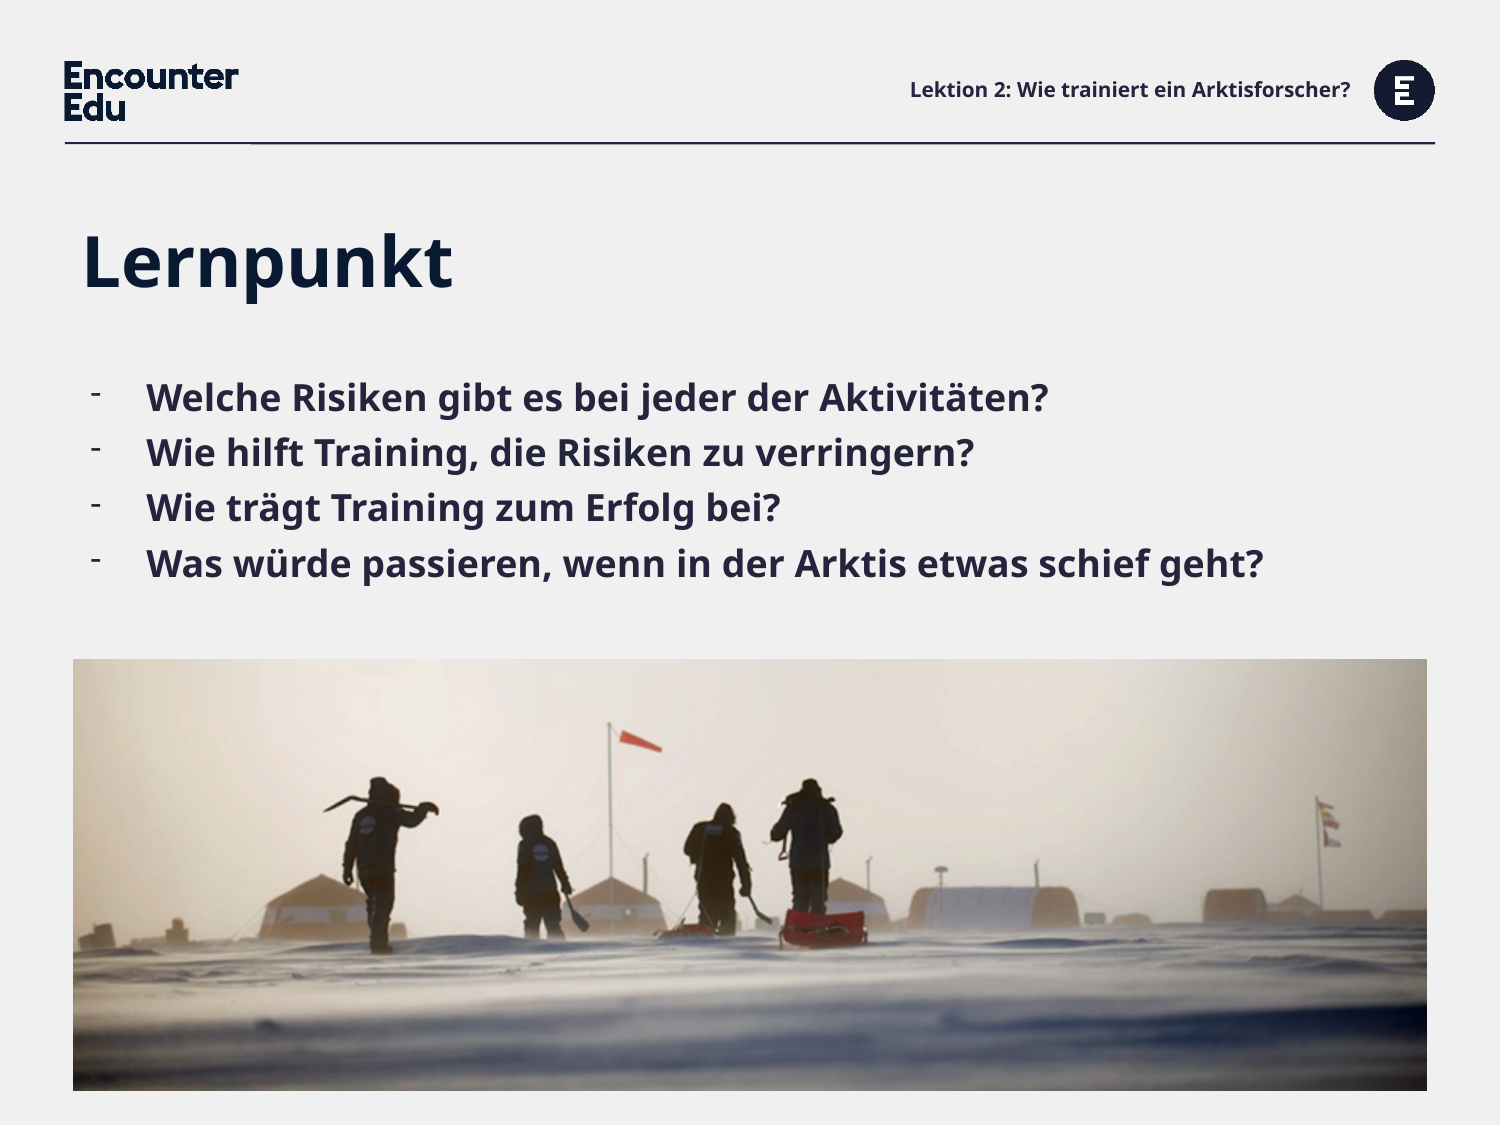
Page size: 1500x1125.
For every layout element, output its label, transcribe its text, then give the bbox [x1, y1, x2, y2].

text_box Lernpunkt [73, 163, 1424, 367]
picture [73, 658, 1427, 1091]
text_box Welche Risiken gibt es bei jeder der Aktivitäten? Wie hilft Training, die Risiken zu verringern? Wie trägt Training zum Erfolg bei? Was würde passieren, wenn in der Arktis etwas schief geht? [75, 366, 1491, 593]
picture [60, 59, 243, 122]
title Lektion 2: Wie trainiert ein Arktisforscher? [749, 67, 1359, 114]
picture [1372, 58, 1436, 122]
